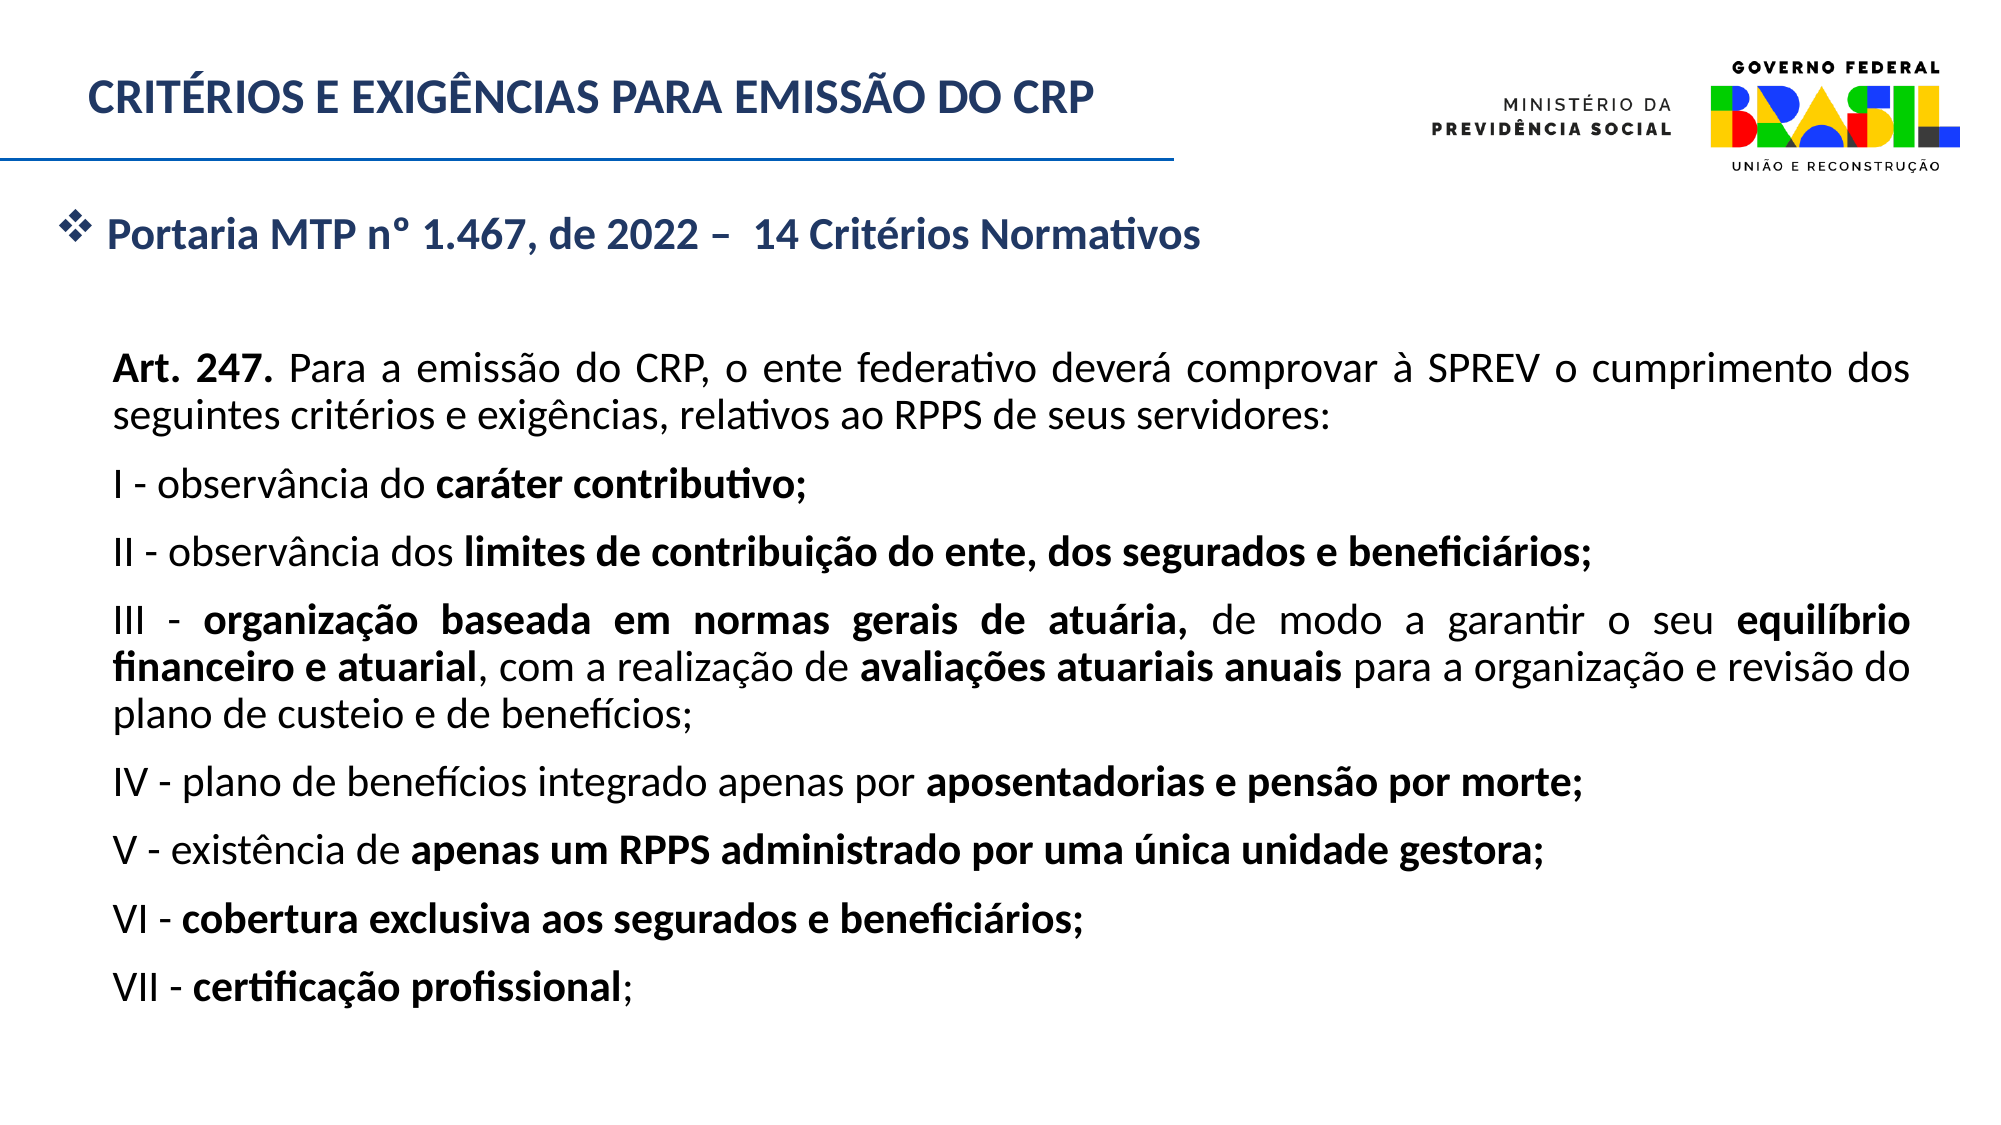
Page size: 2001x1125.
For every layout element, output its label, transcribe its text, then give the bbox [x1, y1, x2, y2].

text_box critérios e exigências para emissão do CRP [73, 33, 1298, 145]
text_box Art. 247. Para a emissão do CRP, o ente federativo deverá comprovar à SPREV o cumprimento dos seguintes critérios e exigências, relativos ao RPPS de seus servidores: I - observância do caráter contributivo; II - observância dos limites de contribuição do ente, dos segurados e beneficiários; III - organização baseada em normas gerais de atuária, de modo a garantir o seu equilíbrio financeiro e atuarial, com a realização de avaliações atuariais anuais para a organização e revisão do plano de custeio e de benefícios; IV - plano de benefícios integrado apenas por aposentadorias e pensão por morte; V - existência de apenas um RPPS administrado por uma única unidade gestora; VI - cobertura exclusiva aos segurados e beneficiários; VII - certificação profissional; [97, 264, 1927, 1122]
list Portaria MTP nº 1.467, de 2022 – 14 Critérios Normativos [40, 188, 1903, 287]
picture [1431, 61, 1960, 173]
